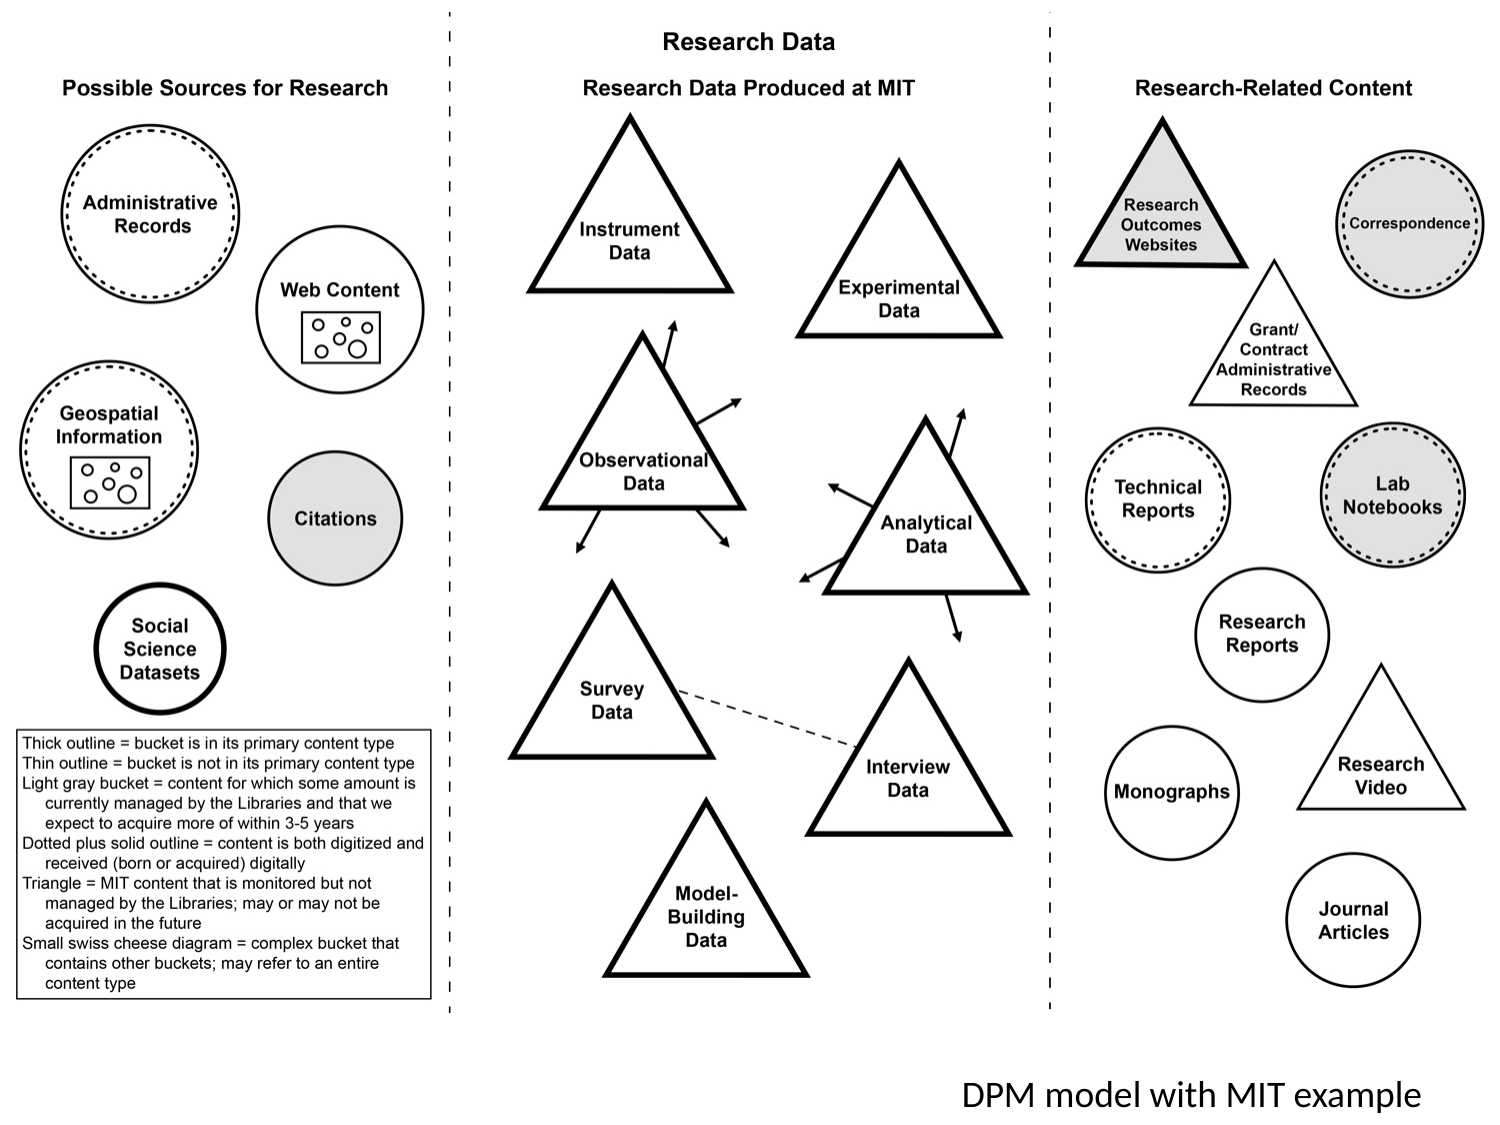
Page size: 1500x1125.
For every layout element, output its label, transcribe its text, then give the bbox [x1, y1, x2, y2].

text_box DPM model with MIT example [324, 1062, 1438, 1123]
picture [0, 12, 1500, 1013]
